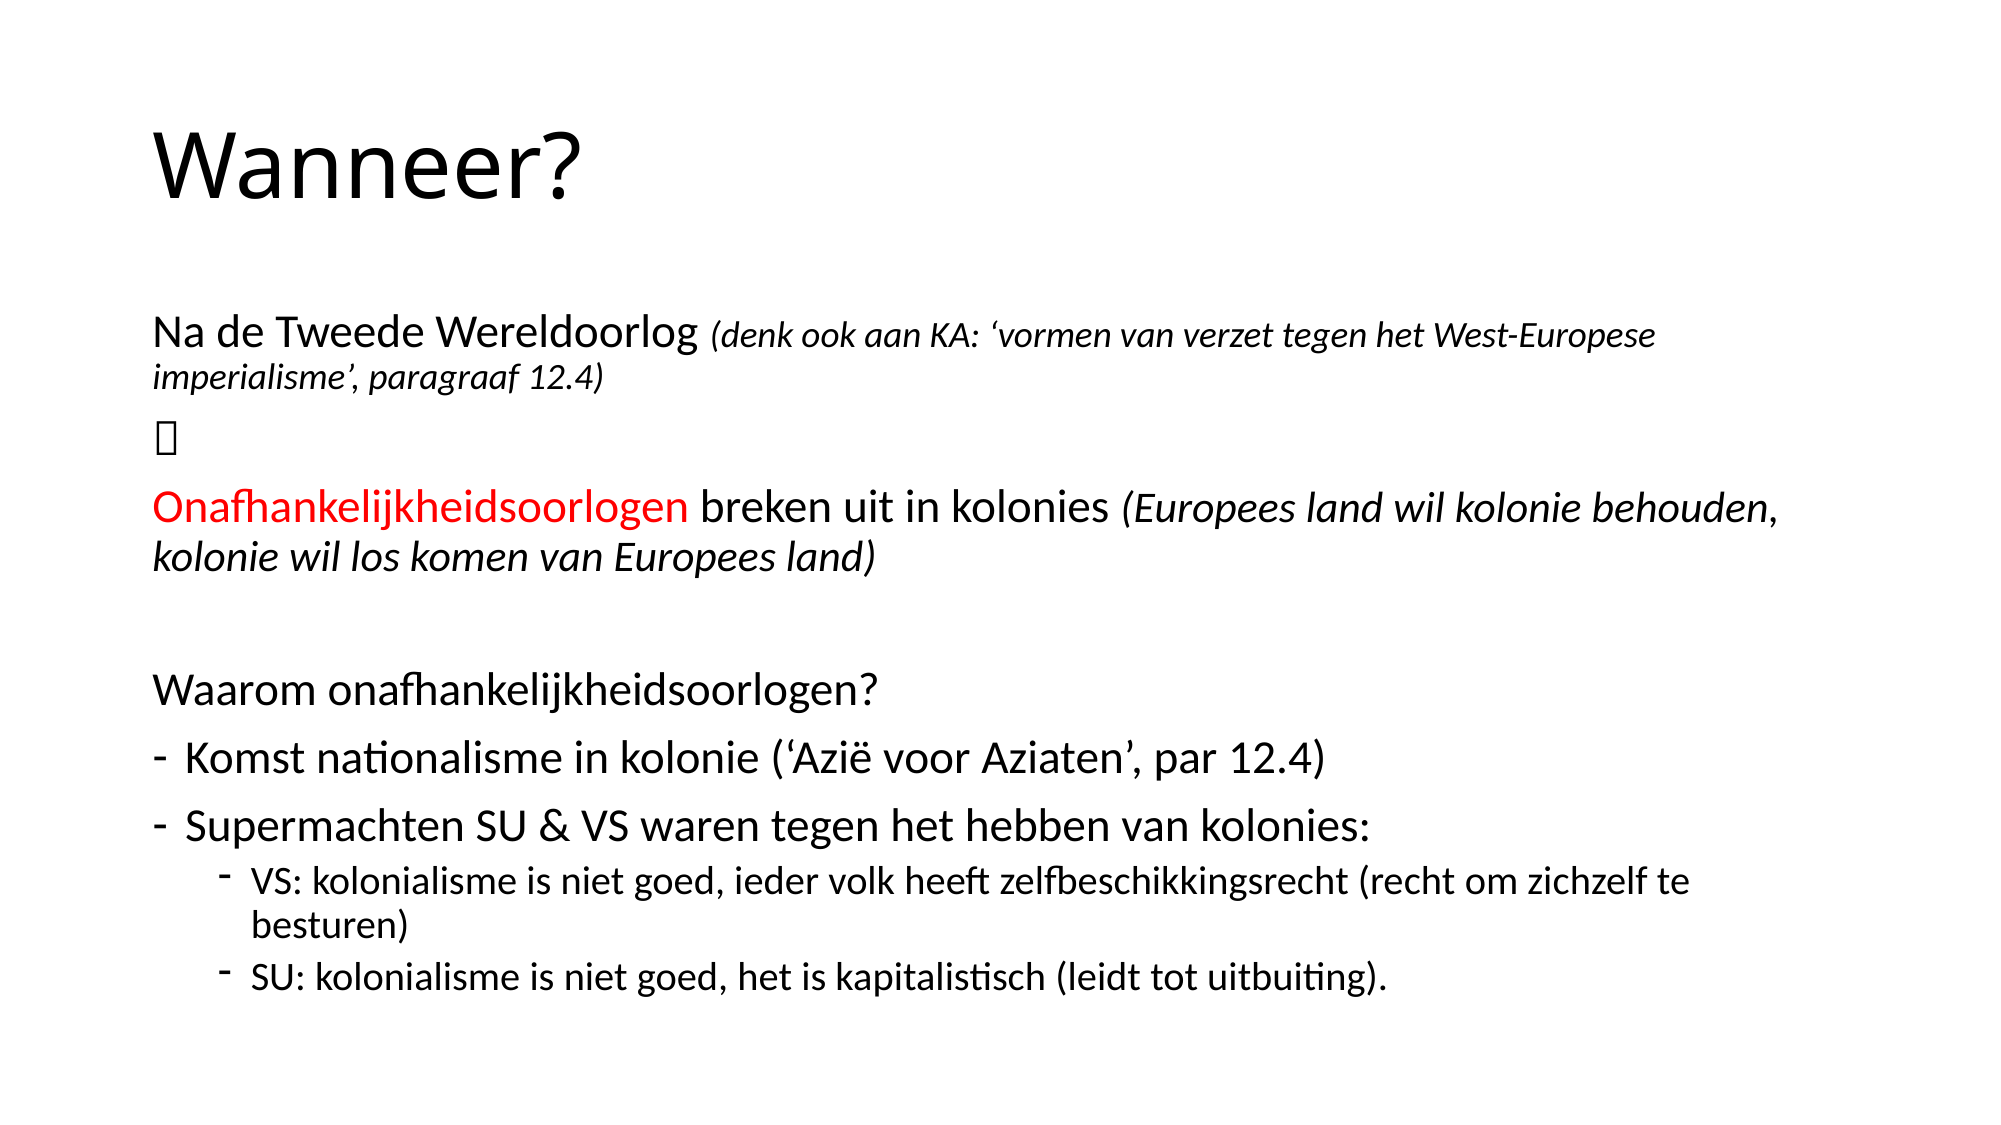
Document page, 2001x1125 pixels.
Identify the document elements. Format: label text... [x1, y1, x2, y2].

list Na de Tweede Wereldoorlog (denk ook aan KA: ‘vormen van verzet tegen het West-Europese imperialisme’, paragraaf 12.4)  Onafhankelijkheidsoorlogen breken uit in kolonies (Europees land wil kolonie behouden, kolonie wil los komen van Europees land) Waarom onafhankelijkheidsoorlogen? Komst nationalisme in kolonie (‘Azië voor Aziaten’, par 12.4) Supermachten SU & VS waren tegen het hebben van kolonies: VS: kolonialisme is niet goed, ieder volk heeft zelfbeschikkingsrecht (recht om zichzelf te besturen) SU: kolonialisme is niet goed, het is kapitalistisch (leidt tot uitbuiting). [137, 299, 1863, 1014]
title Wanneer? [137, 59, 1863, 278]
